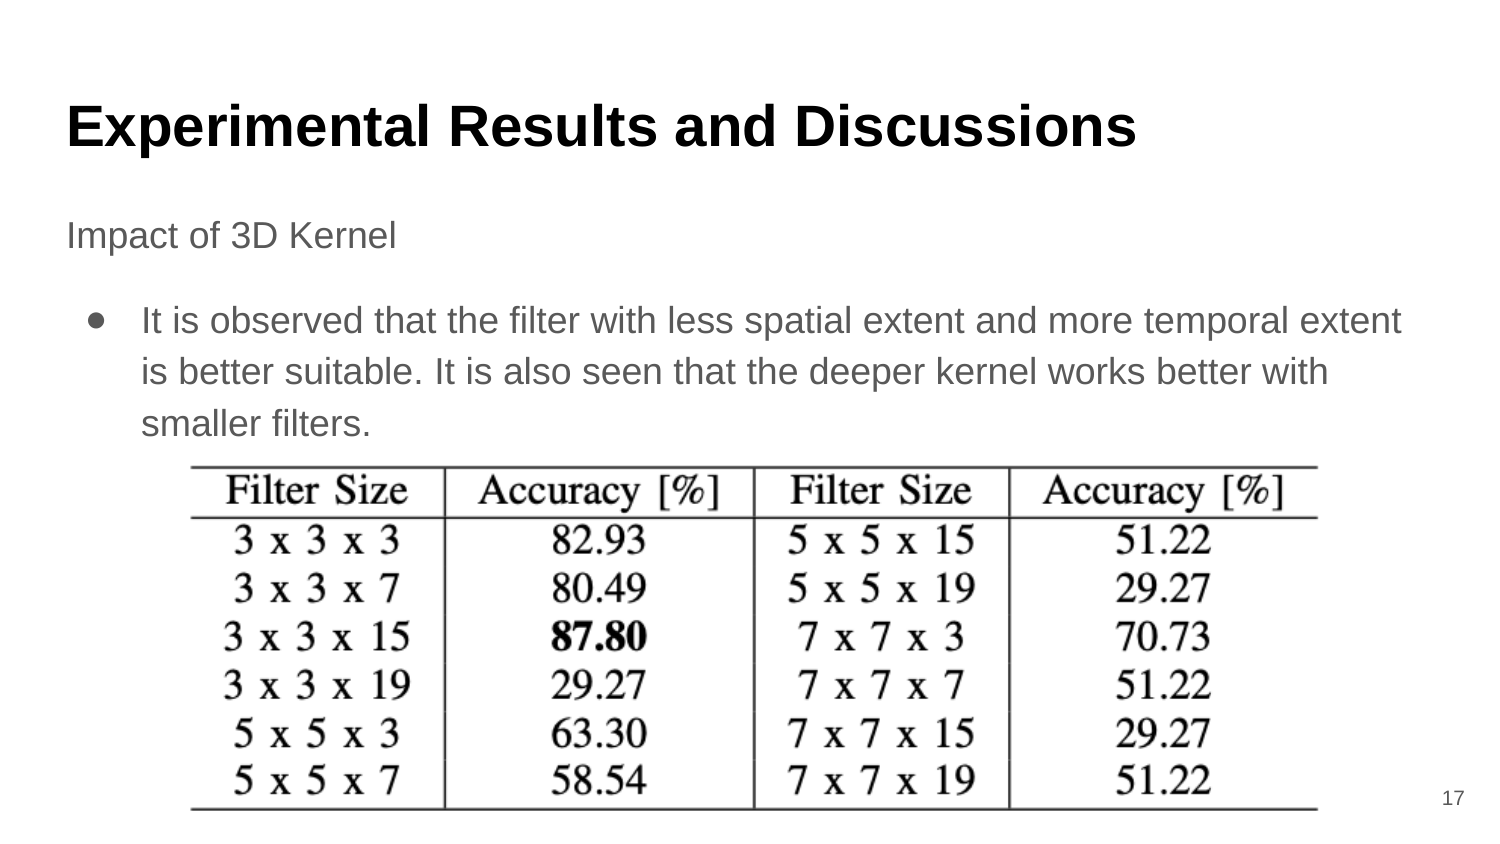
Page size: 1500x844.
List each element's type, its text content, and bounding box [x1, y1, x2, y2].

list Impact of 3D Kernel It is observed that the filter with less spatial extent and more temporal extent is better suitable. It is also seen that the deeper kernel works better with smaller filters. [51, 189, 1449, 750]
title Experimental Results and Discussions [51, 72, 1449, 167]
picture [159, 442, 1342, 820]
slide_number ‹#› [1389, 764, 1480, 830]
